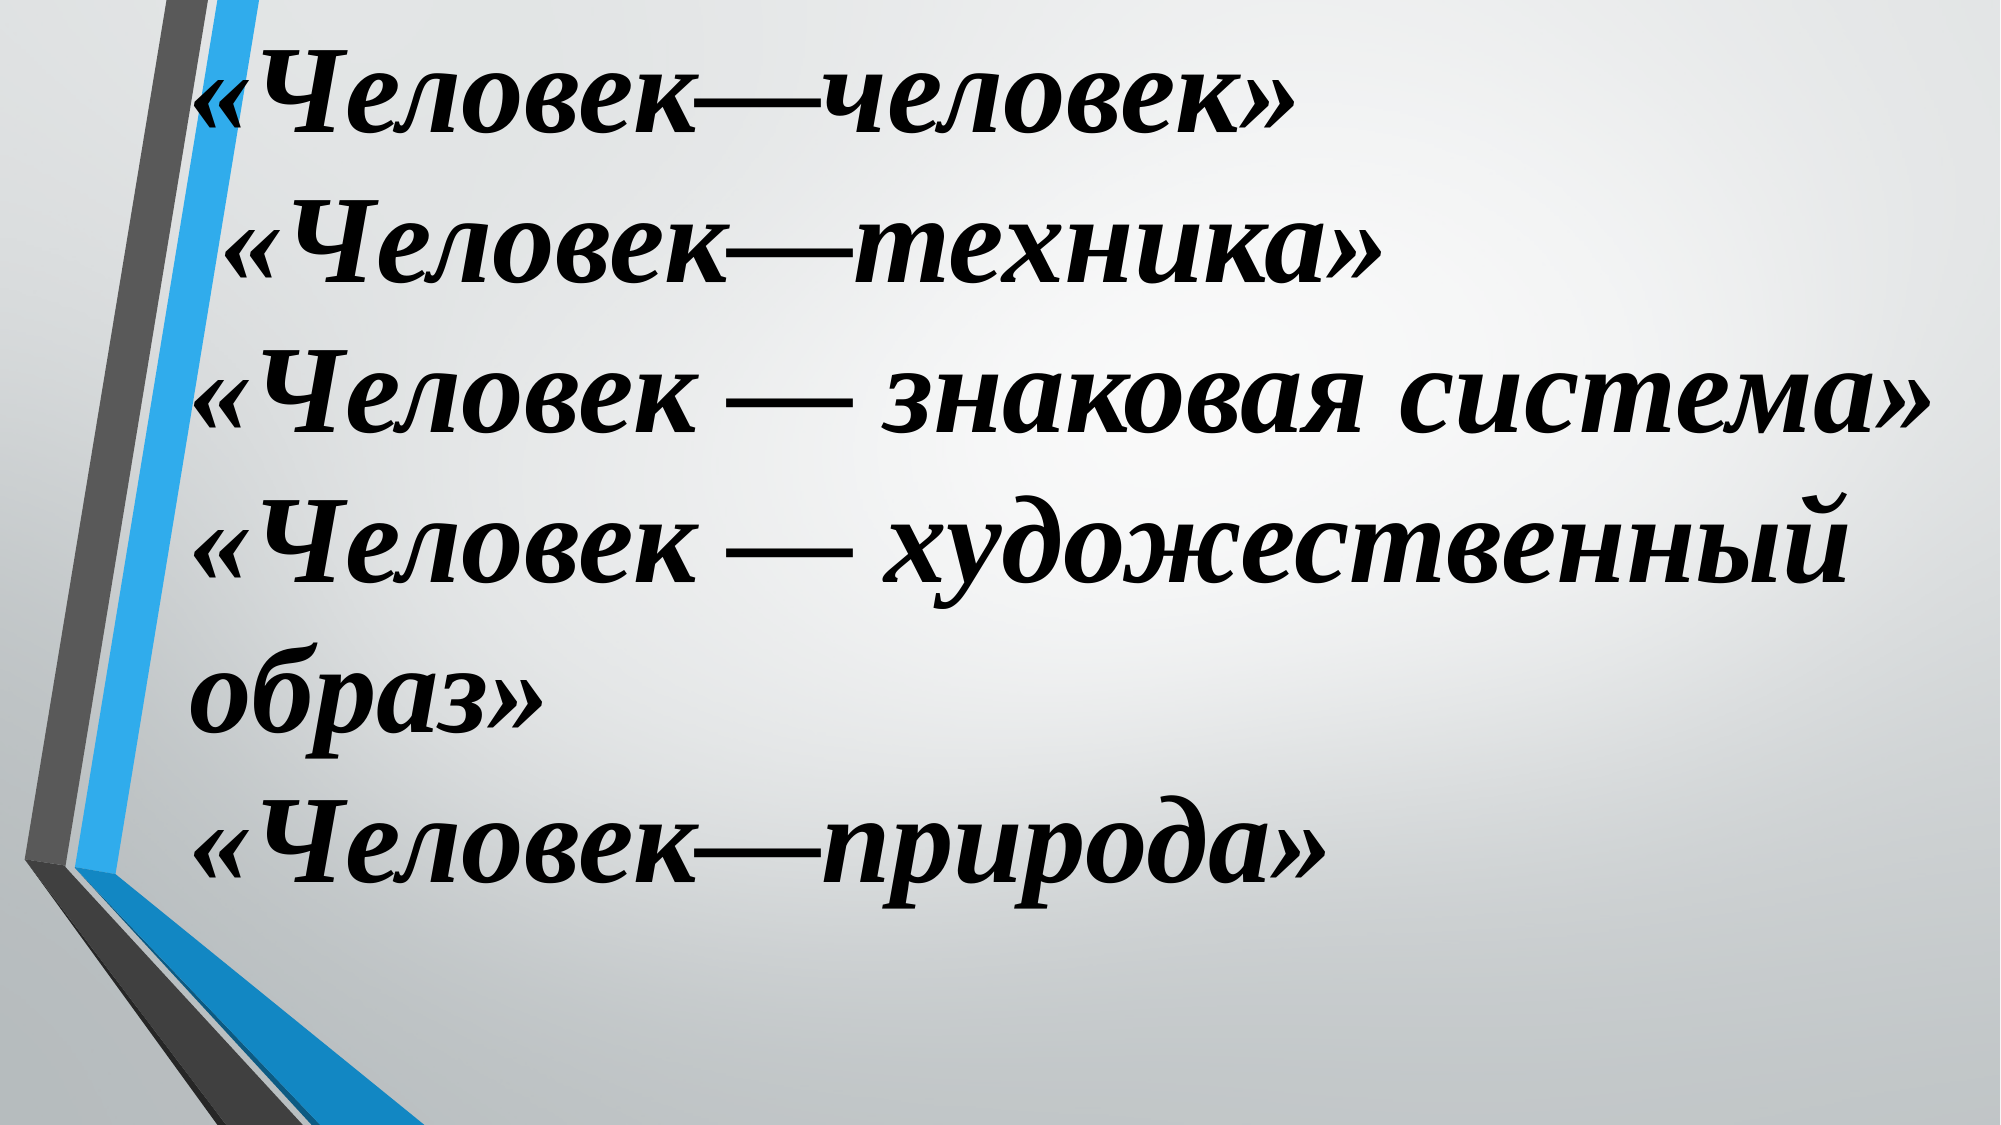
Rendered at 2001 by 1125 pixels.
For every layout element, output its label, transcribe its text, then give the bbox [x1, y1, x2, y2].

text_box «Человек—человек» «Человек—техника» «Человек — знаковая система» «Человек — художественный образ» «Человек—природа» [174, 0, 2000, 1065]
